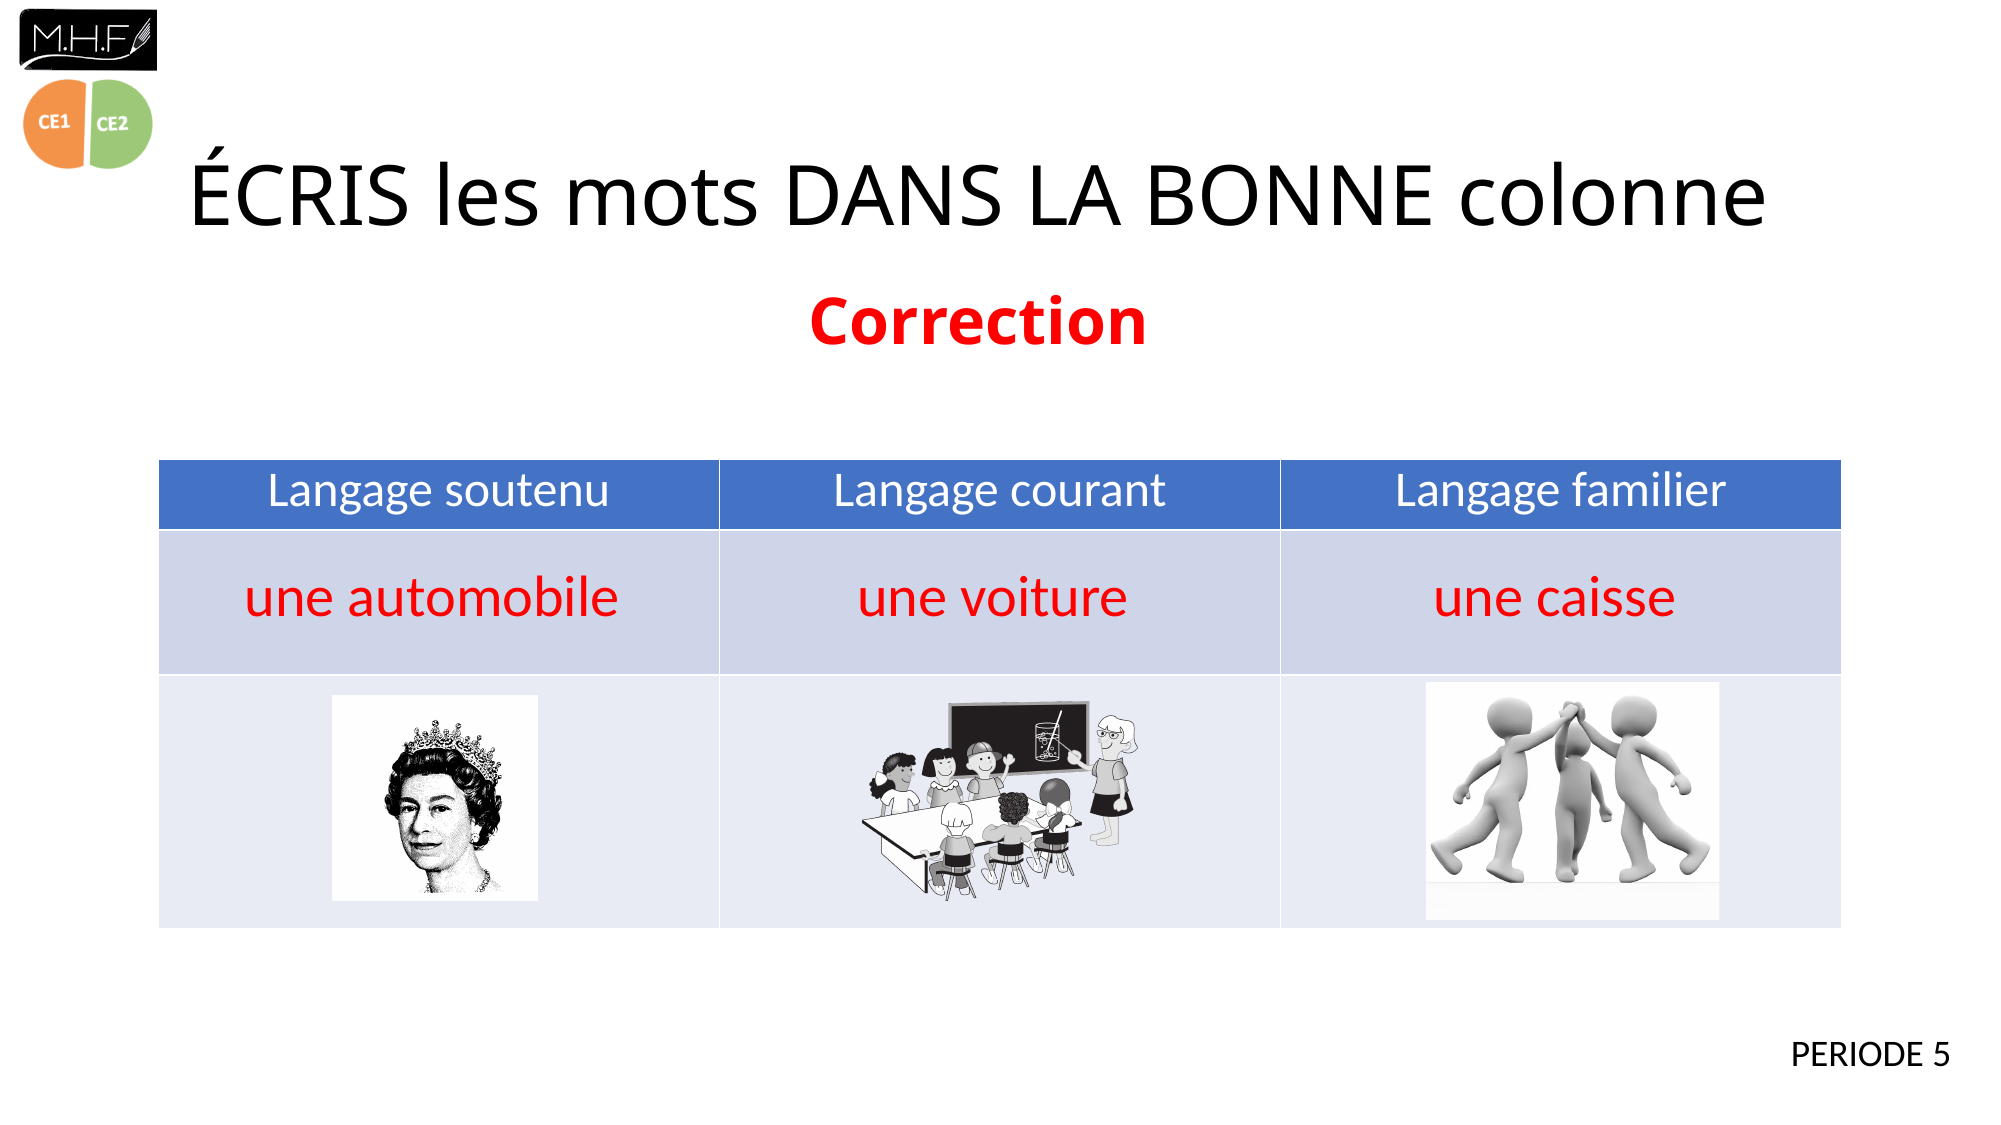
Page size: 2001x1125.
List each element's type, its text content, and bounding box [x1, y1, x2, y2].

table_cell une automobile [159, 531, 719, 674]
picture [332, 695, 538, 901]
title ÉCRIS les mots DANS LA BONNE colonne Correction [158, 99, 1800, 413]
text_box PERIODE 5 [1362, 1021, 1967, 1082]
table_header Langage soutenu [159, 460, 719, 529]
table_cell une caisse [1281, 531, 1841, 674]
picture [1425, 682, 1720, 920]
table_header Langage familier [1281, 460, 1841, 529]
picture [862, 701, 1138, 901]
table_cell [1281, 676, 1841, 928]
picture [1, 7, 177, 207]
table_header Langage courant [720, 460, 1280, 529]
table_cell [720, 676, 1280, 928]
table_cell une voiture [720, 531, 1280, 674]
table_cell [159, 676, 719, 928]
